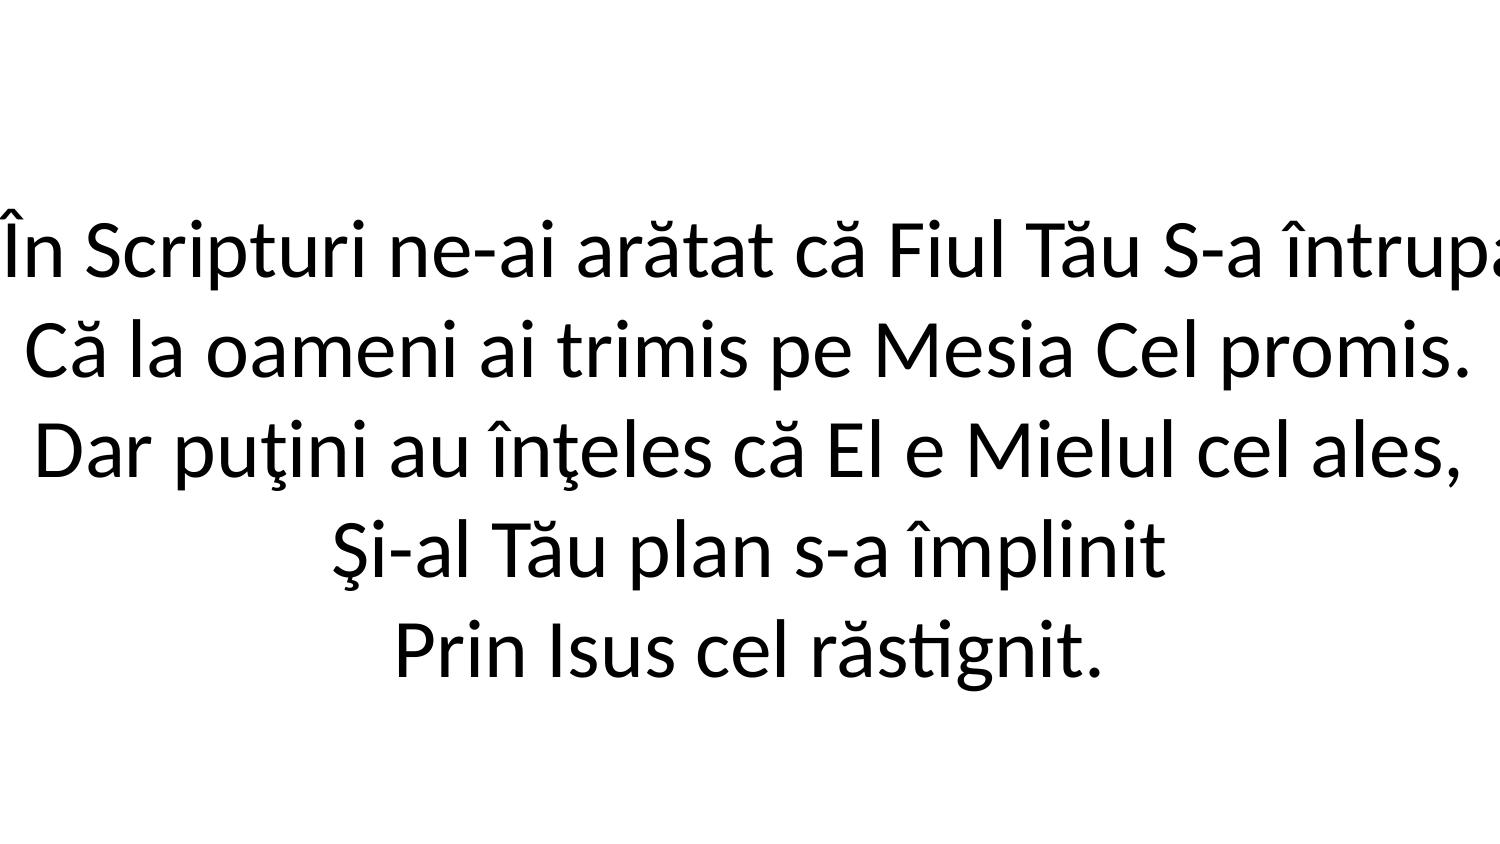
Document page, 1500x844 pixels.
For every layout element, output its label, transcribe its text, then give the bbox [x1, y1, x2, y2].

text_box 2. În Scripturi ne-ai arătat că Fiul Tău S-a întrupat, Că la oameni ai trimis pe Mesia Cel promis. Dar puţini au înţeles că El e Mielul cel ales, Şi-al Tău plan s-a împlinit Prin Isus cel răstignit. [0, 142, 1500, 702]
